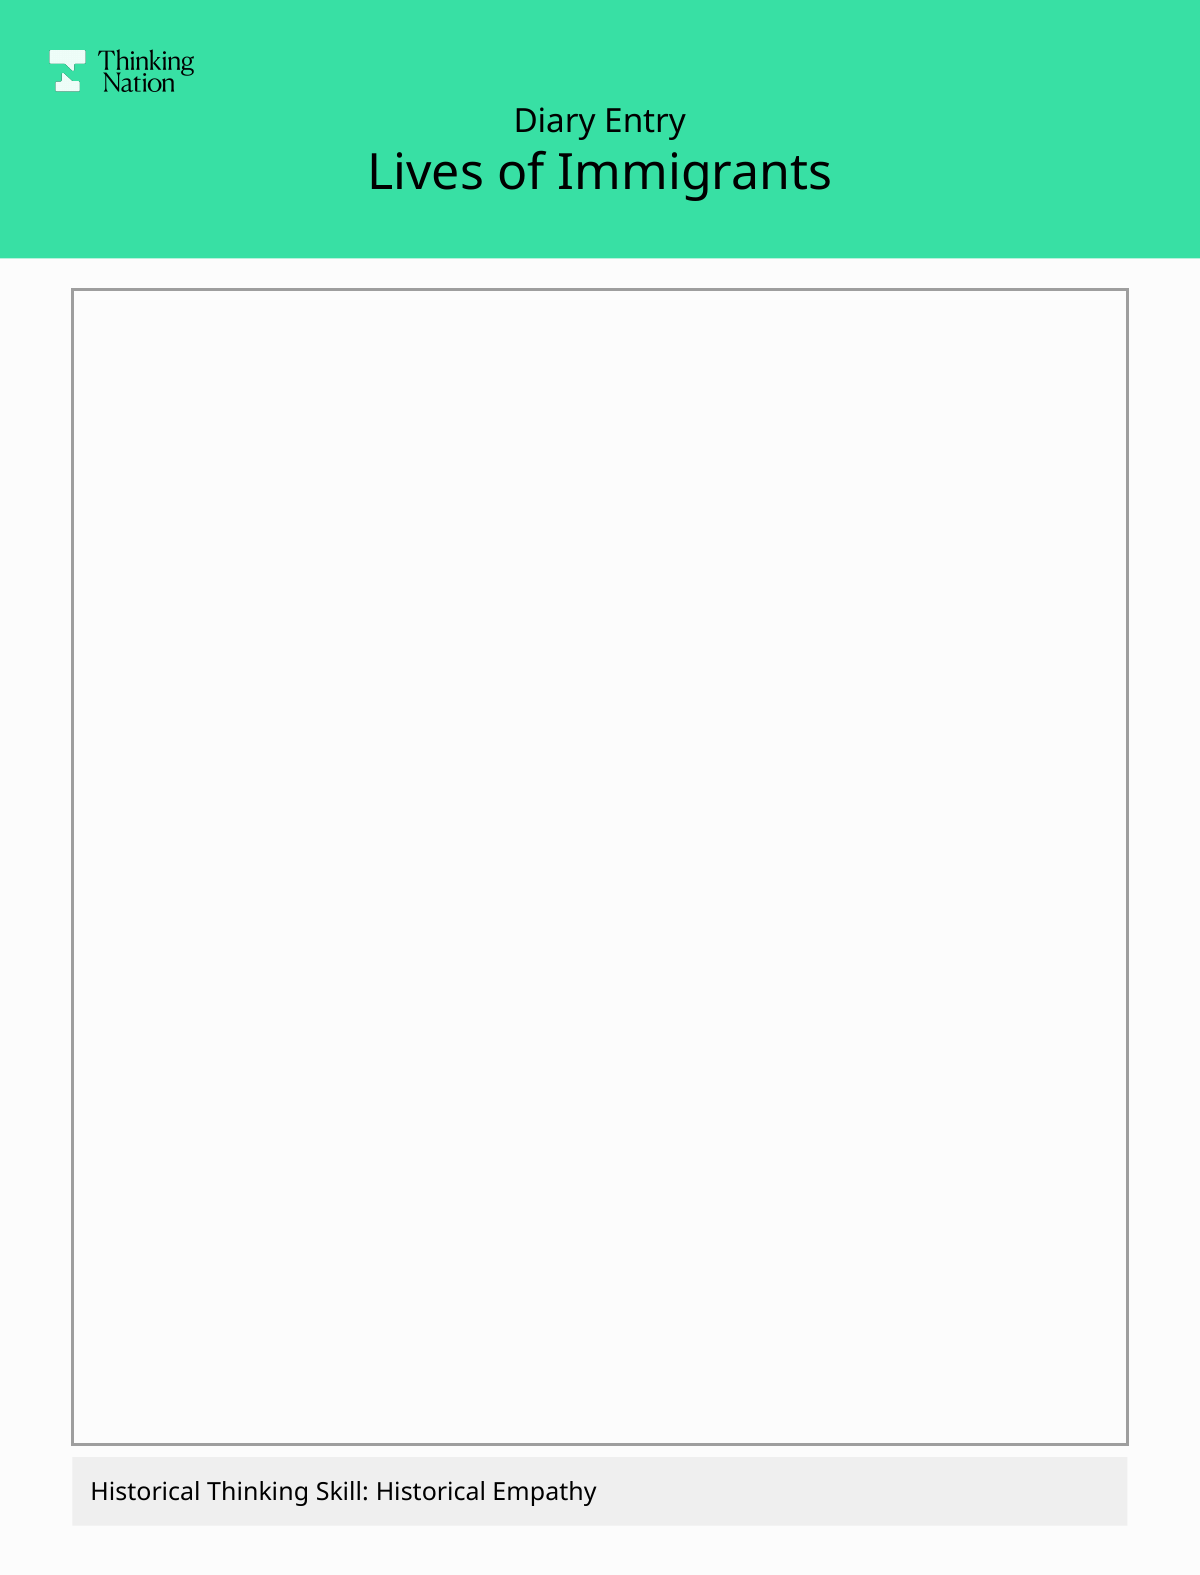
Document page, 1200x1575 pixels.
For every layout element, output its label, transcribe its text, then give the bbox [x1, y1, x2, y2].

picture [33, 35, 199, 105]
text_box Diary Entry Lives of Immigrants [0, 0, 1200, 259]
table_header [74, 291, 1126, 1443]
text_box Historical Thinking Skill: Historical Empathy [72, 1457, 1128, 1526]
